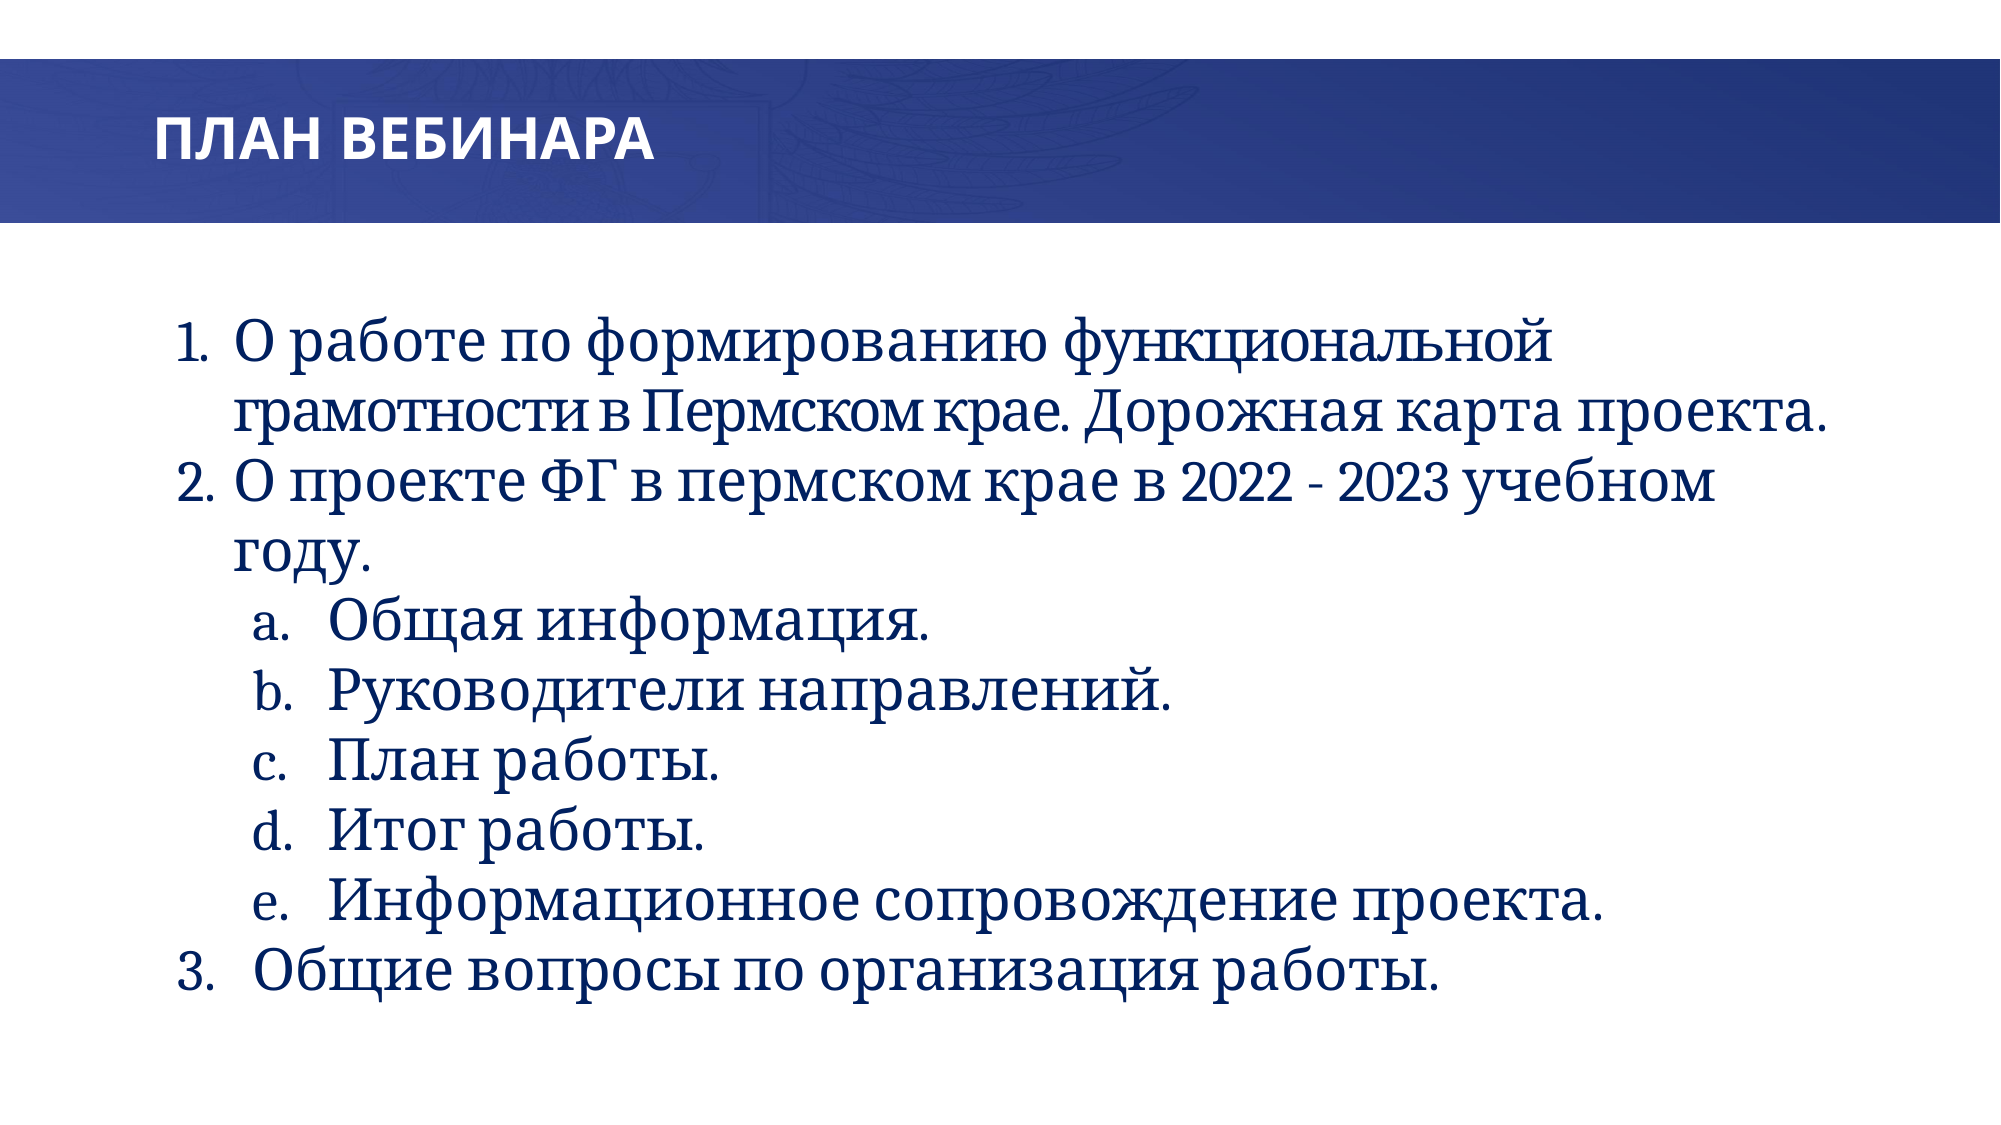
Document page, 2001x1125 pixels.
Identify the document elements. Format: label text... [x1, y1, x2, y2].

picture [0, 59, 2000, 223]
text_box О работе по формированию функциональной грамотности в Пермском крае. Дорожная карта проекта. О проекте ФГ в пермском крае в 2022 - 2023 учебном году. Общая информация. Руководители направлений. План работы. Итог работы. Информационное сопровождение проекта. Общие вопросы по организация работы. [162, 295, 1846, 1010]
